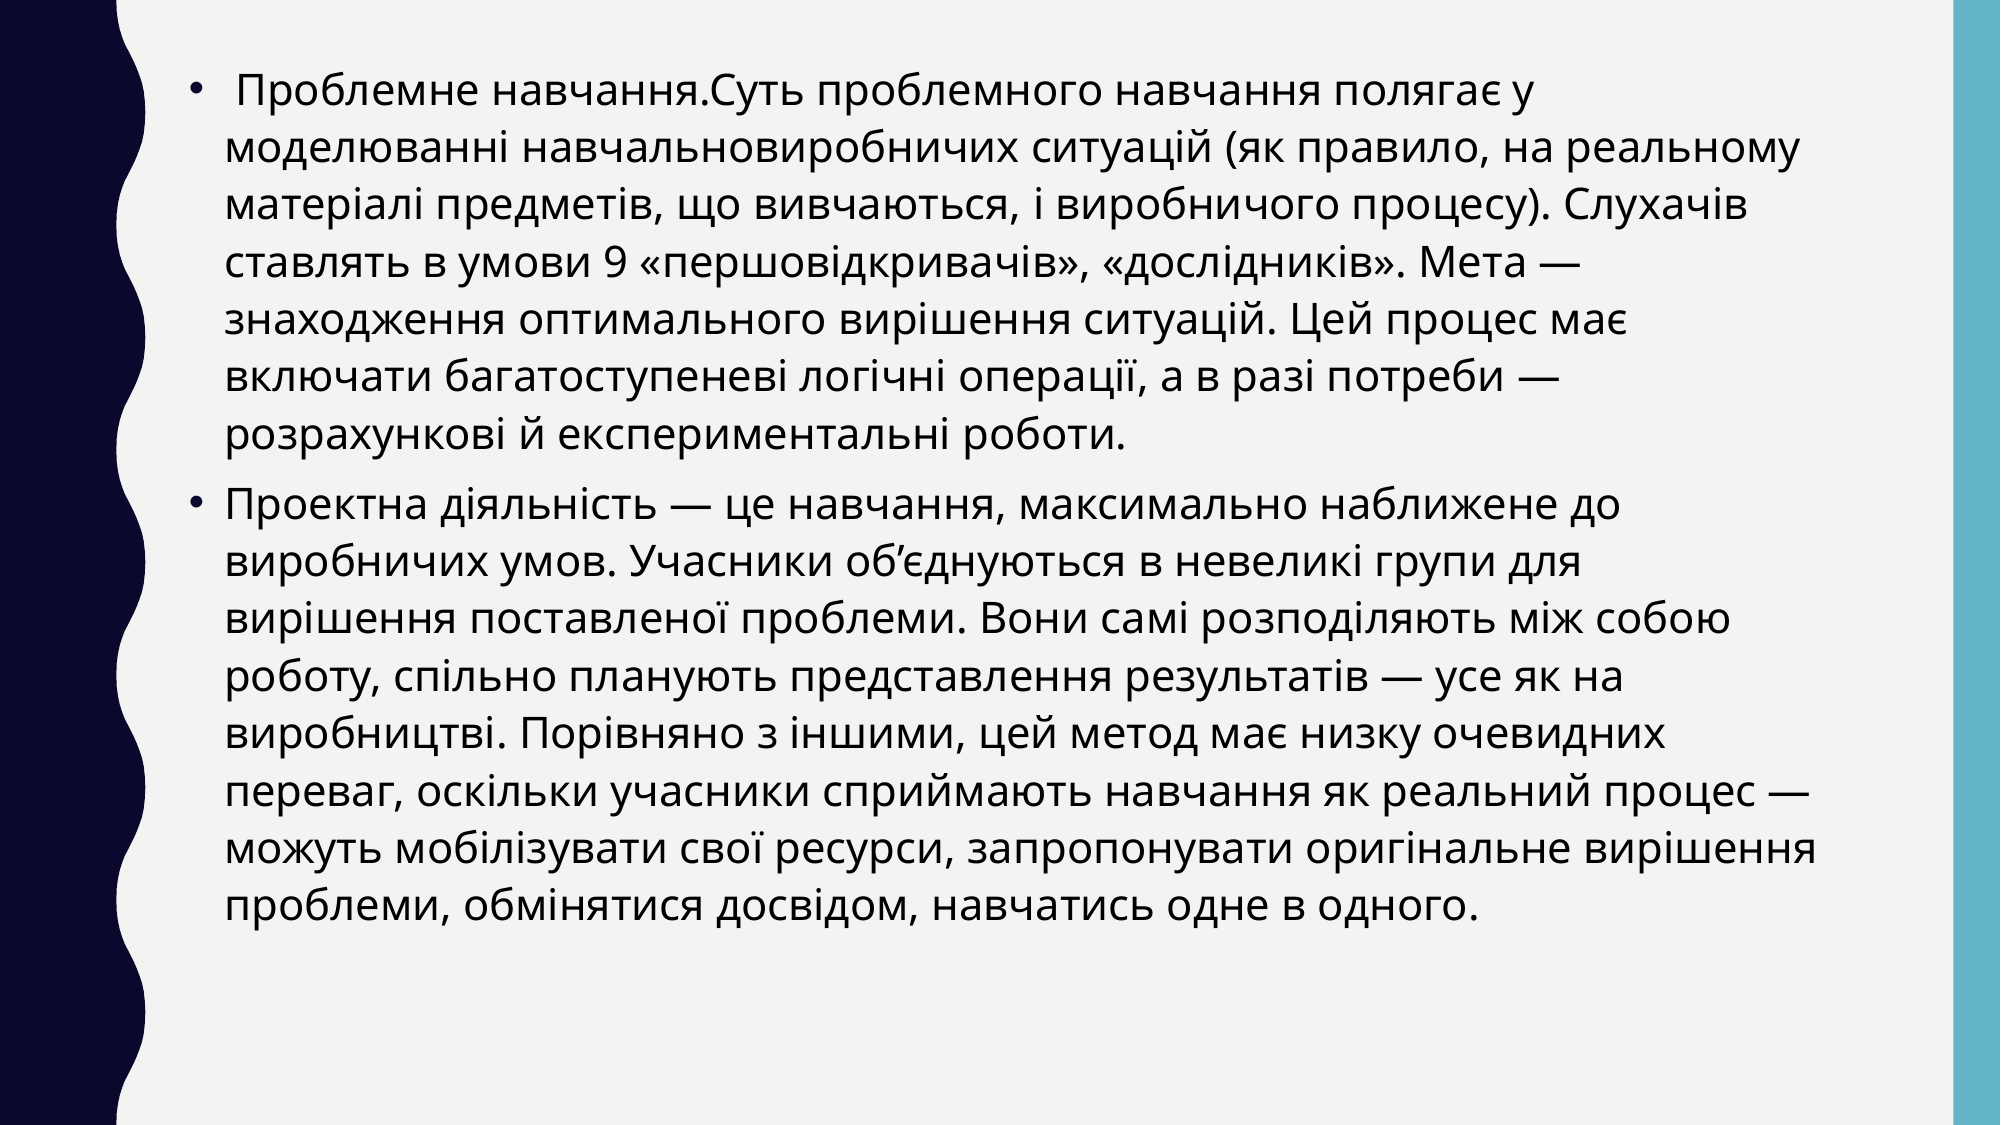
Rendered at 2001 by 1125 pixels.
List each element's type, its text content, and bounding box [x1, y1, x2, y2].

list Проблемне навчання.Суть проблемного навчання полягає у моделюванні навчальновиробничих ситуацій (як правило, на реальному матеріалі предметів, що вивчаються, і виробничого процесу). Слухачів ставлять в умови 9 «першовідкривачів», «дослідників». Мета — знаходження оптимального вирішення ситуацій. Цей процес має включати багатоступеневі логічні операції, а в разі потреби — розрахункові й експериментальні роботи. Проектна діяльність — це навчання, максимально наближене до виробничих умов. Учасники об’єднуються в невеликі групи для вирішення поставленої проблеми. Вони самі розподіляють між собою роботу, спільно планують представлення результатів — усе як на виробництві. Порівняно з іншими, цей метод має низку очевидних переваг, оскільки учасники сприймають навчання як реальний процес — можуть мобілізувати свої ресурси, запропонувати оригінальне вирішення проблеми, обмінятися досвідом, навчатись одне в одного. [173, 49, 1844, 947]
